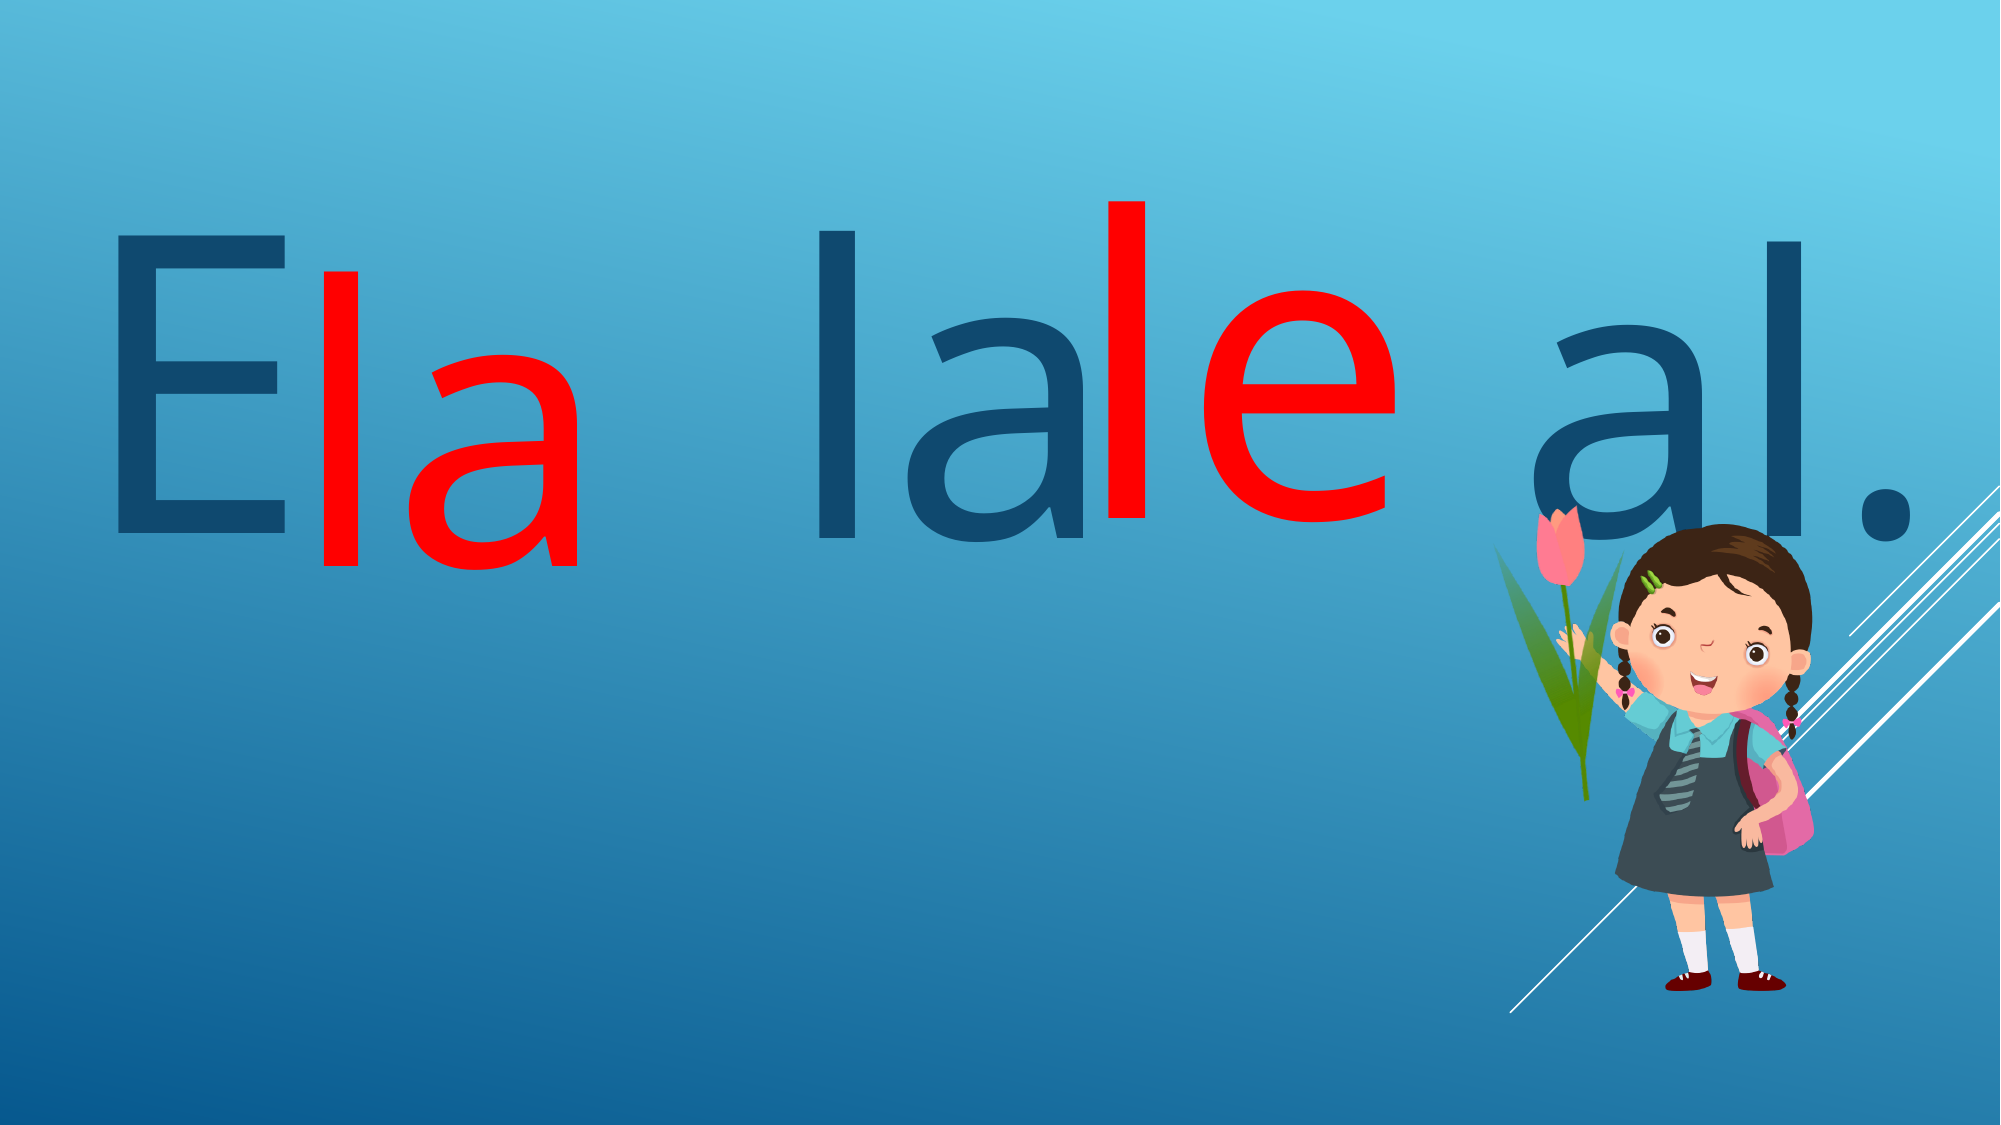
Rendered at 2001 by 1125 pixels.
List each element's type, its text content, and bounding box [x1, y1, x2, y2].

text_box al. [1501, 84, 1962, 678]
list E [63, 99, 253, 634]
text_box le [1059, 24, 1444, 678]
picture [1483, 505, 1880, 991]
text_box la [276, 144, 638, 678]
text_box la [770, 99, 1059, 654]
